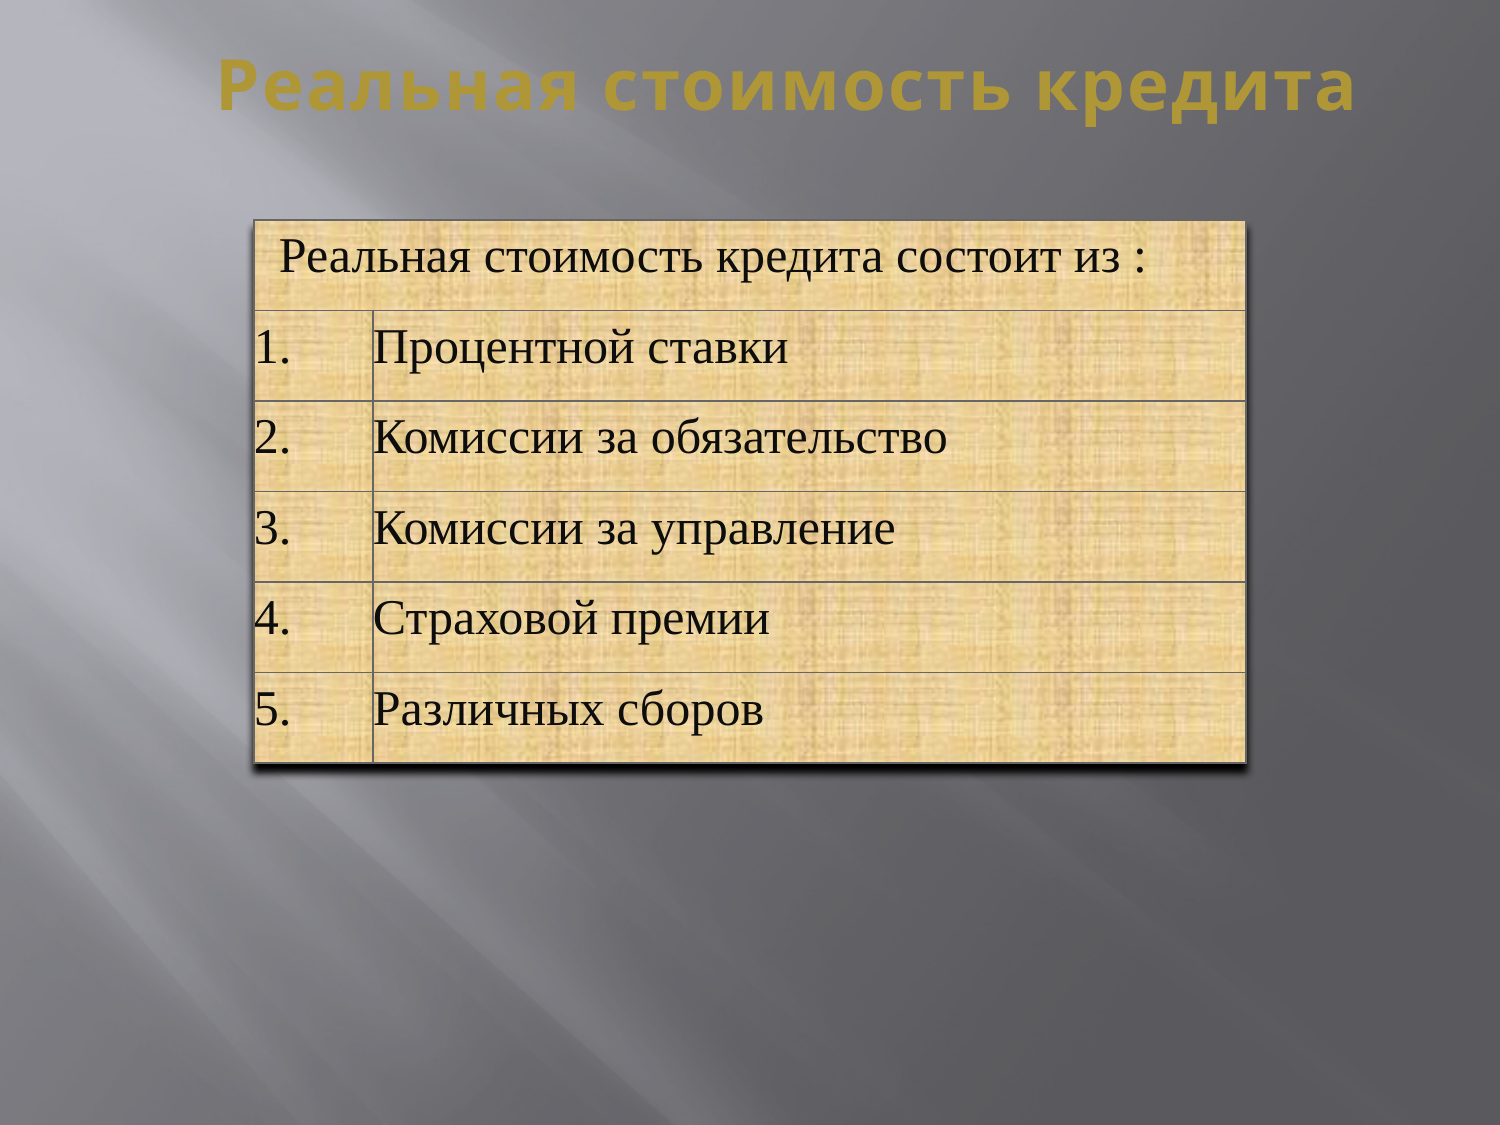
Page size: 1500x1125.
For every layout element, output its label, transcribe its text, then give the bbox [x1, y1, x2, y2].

table_cell 2. [255, 402, 372, 491]
table_cell Различных сборов [374, 673, 1245, 762]
table_cell 3. [255, 492, 372, 581]
table_cell 1. [255, 311, 372, 400]
table_cell 4. [255, 583, 372, 672]
table_cell Комиссии за обязательство [374, 402, 1245, 491]
table_cell Процентной ставки [374, 311, 1245, 400]
table_header Реальная стоимость кредита состоит из : [255, 221, 1245, 310]
table_cell Страховой премии [374, 583, 1245, 672]
title Реальная стоимость кредита [123, 30, 1474, 219]
table_cell Комиссии за управление [374, 492, 1245, 581]
table_cell 5. [255, 673, 372, 762]
